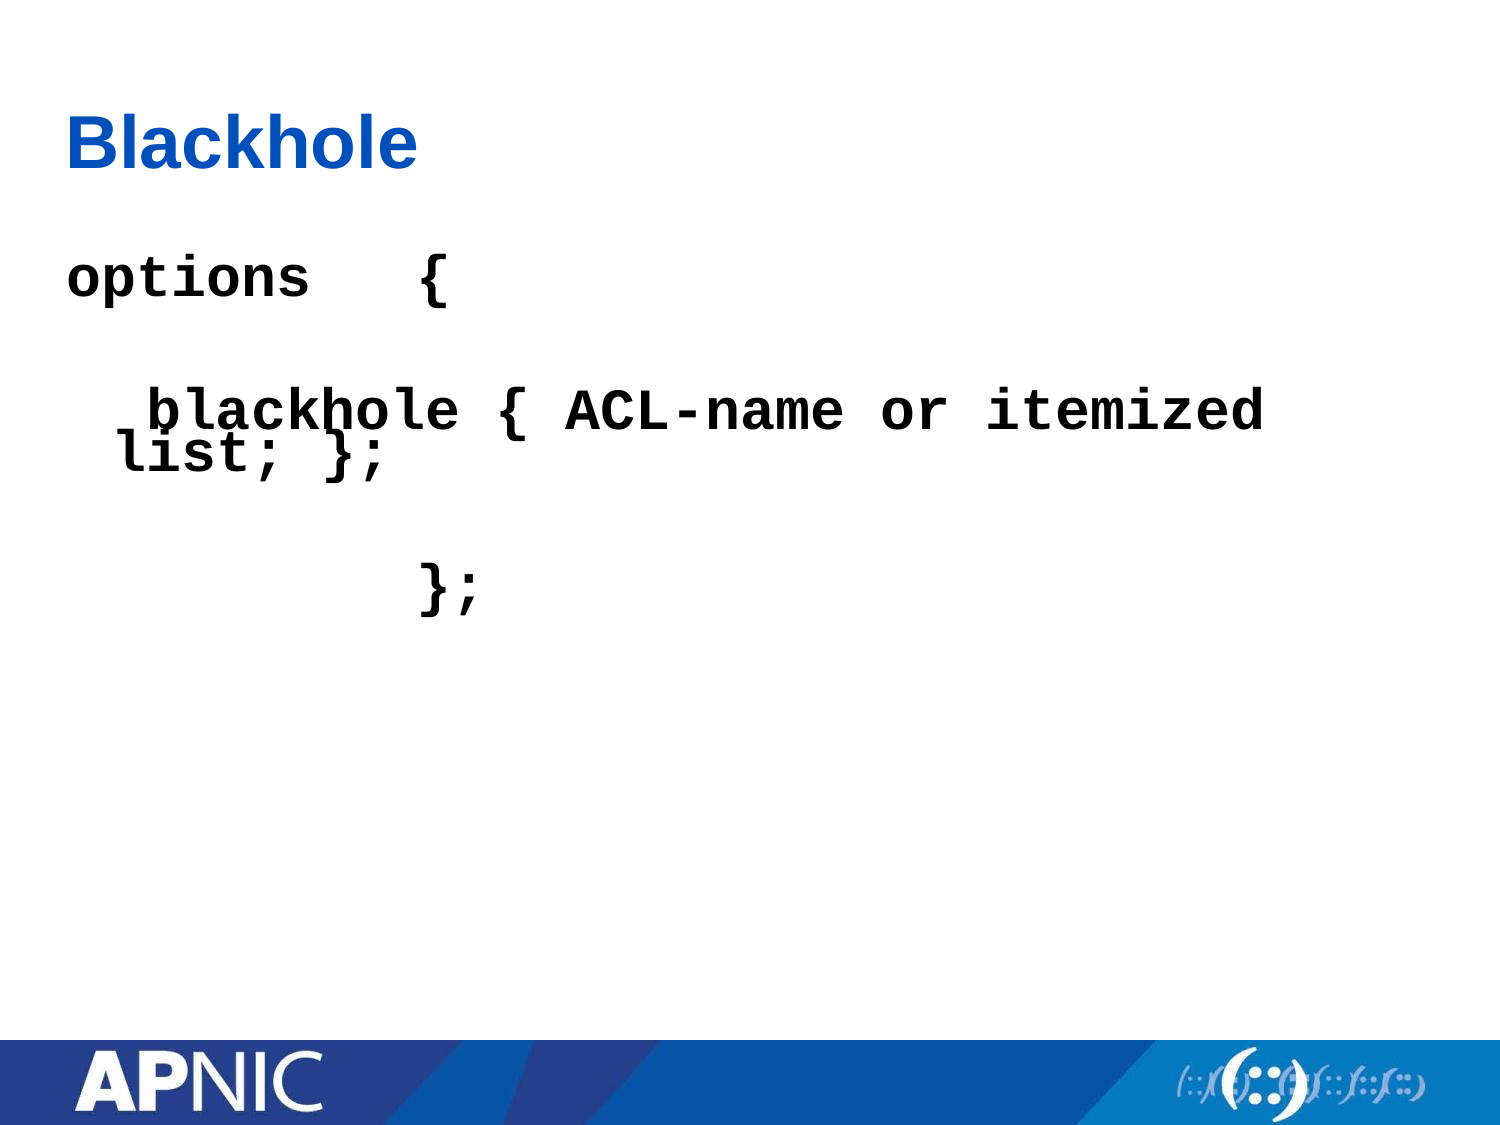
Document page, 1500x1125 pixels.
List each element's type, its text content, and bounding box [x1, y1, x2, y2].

title Blackhole [64, 45, 1436, 233]
list options { blackhole { ACL-name or itemized list; }; }; [66, 262, 1437, 1012]
picture [0, 1040, 1500, 1125]
